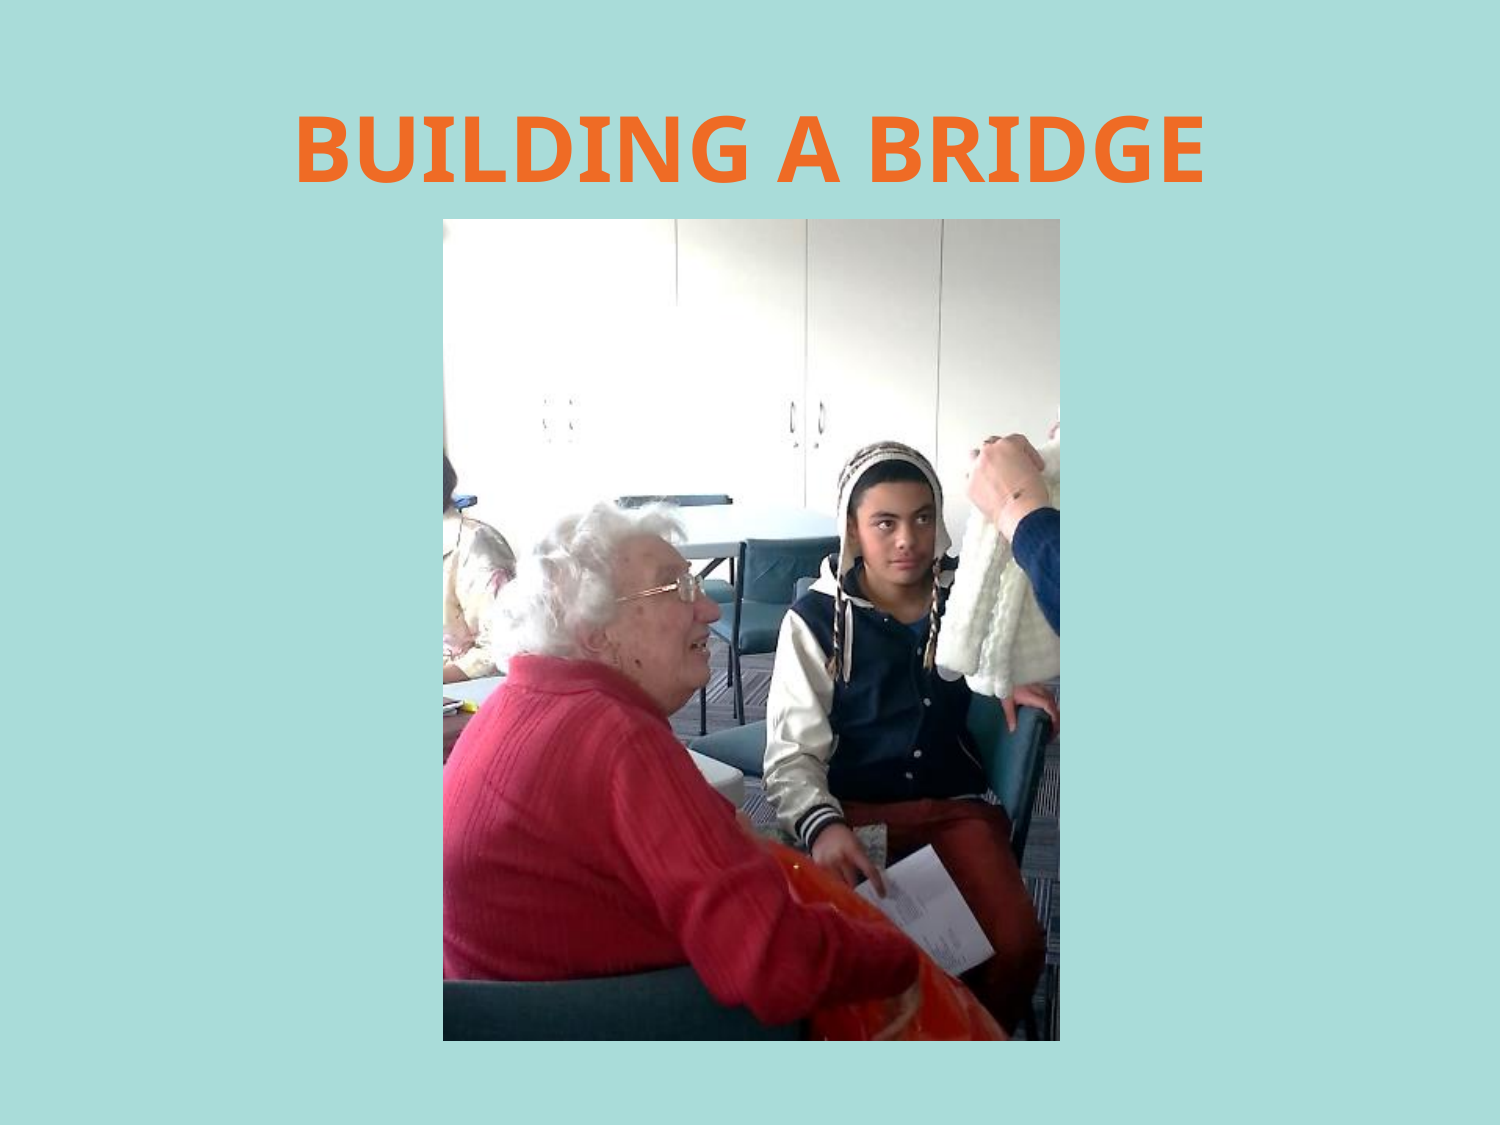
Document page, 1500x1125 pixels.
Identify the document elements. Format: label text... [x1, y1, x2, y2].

title BUILDING A BRIDGE [0, 52, 1500, 242]
picture [443, 219, 1060, 1041]
